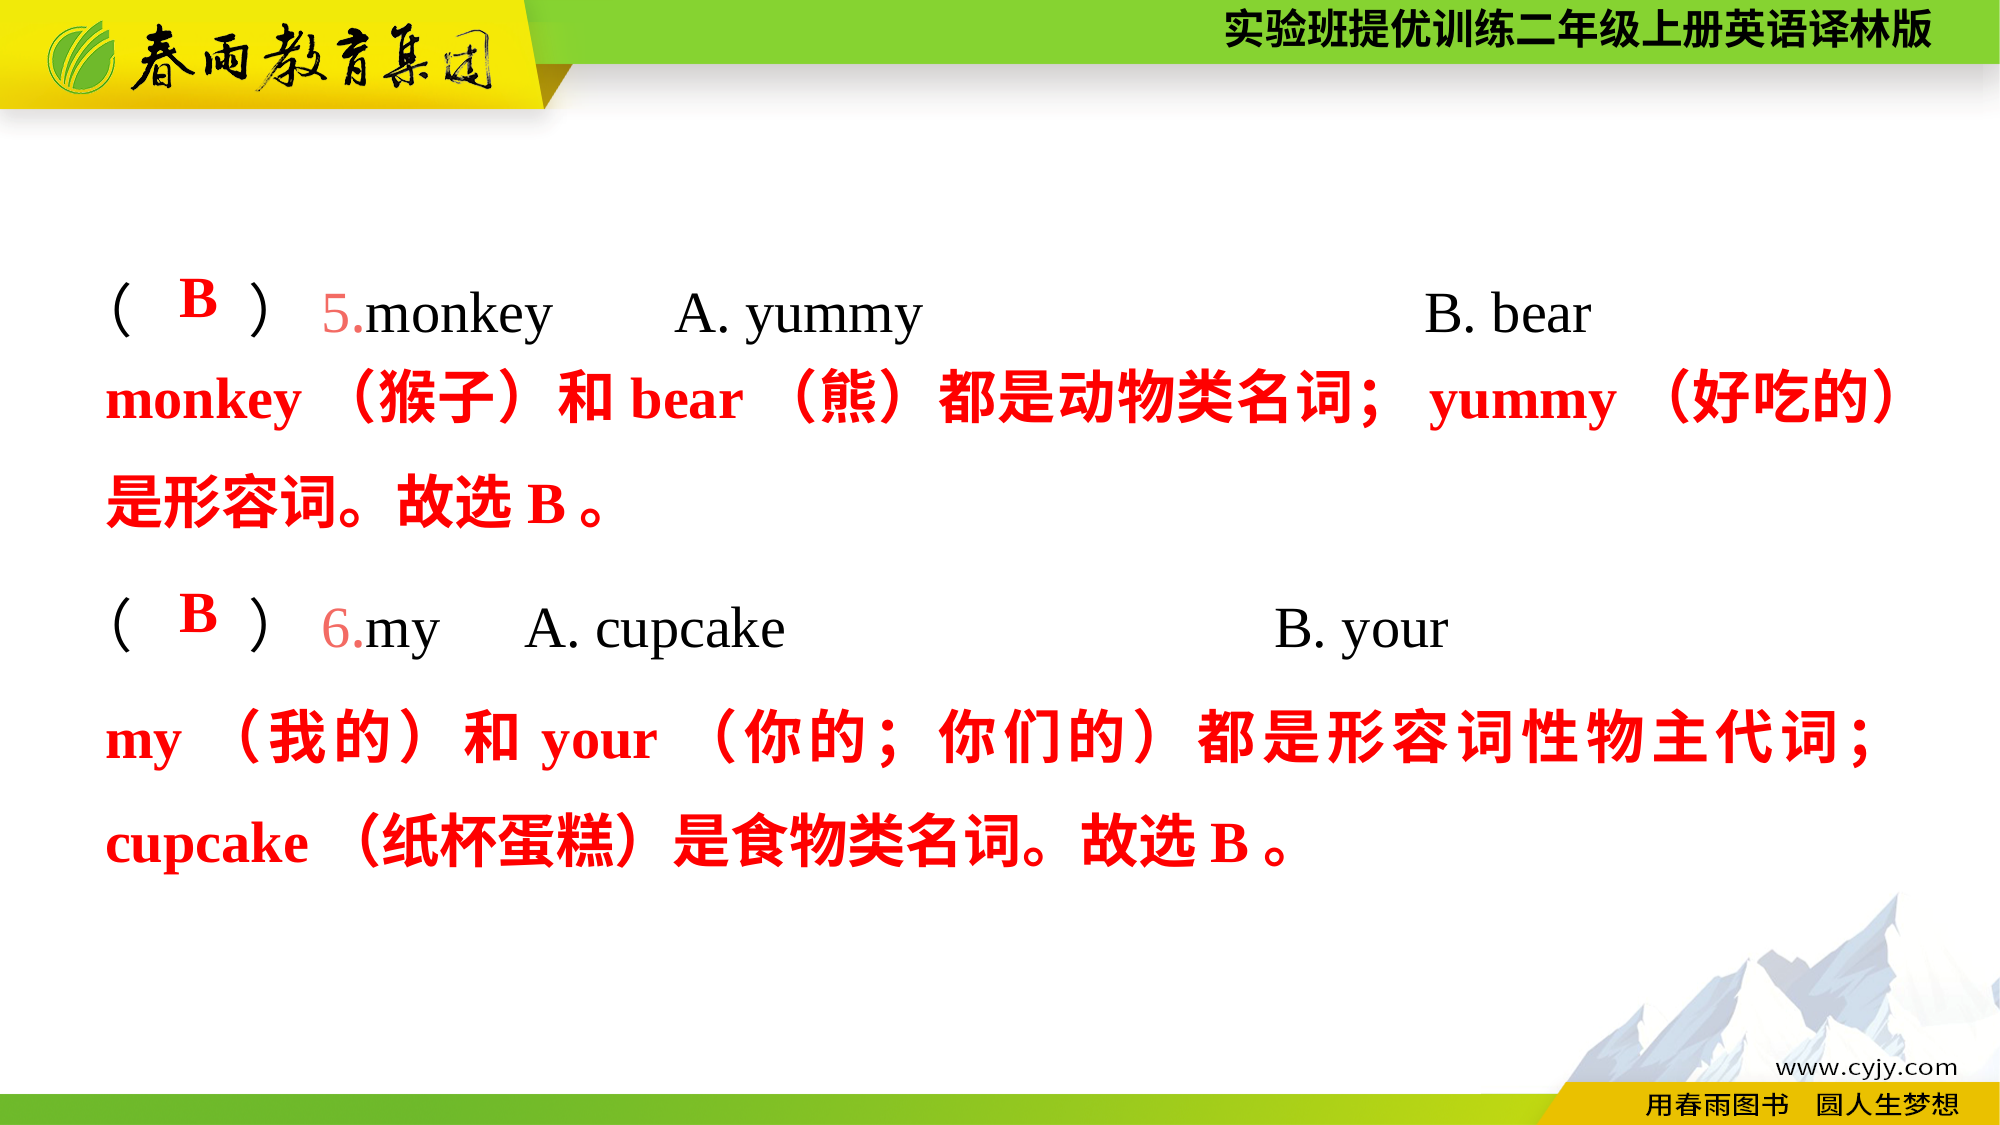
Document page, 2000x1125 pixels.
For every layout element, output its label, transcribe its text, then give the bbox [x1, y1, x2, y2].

text_box B [149, 252, 233, 337]
text_box my（我的）和your（你的；你们的）都是形容词性物主代词；cupcake（纸杯蛋糕）是食物类名词。故选B。 [90, 657, 1933, 883]
text_box B [149, 566, 233, 652]
list （ ）5.monkey A. yummy B. bear （ ）6.my A. cupcake B. your [59, 231, 1944, 671]
text_box monkey（猴子）和bear（熊）都是动物类名词；yummy（好吃的）是形容词。故选B。 [90, 317, 1945, 543]
picture [0, 0, 2000, 1125]
